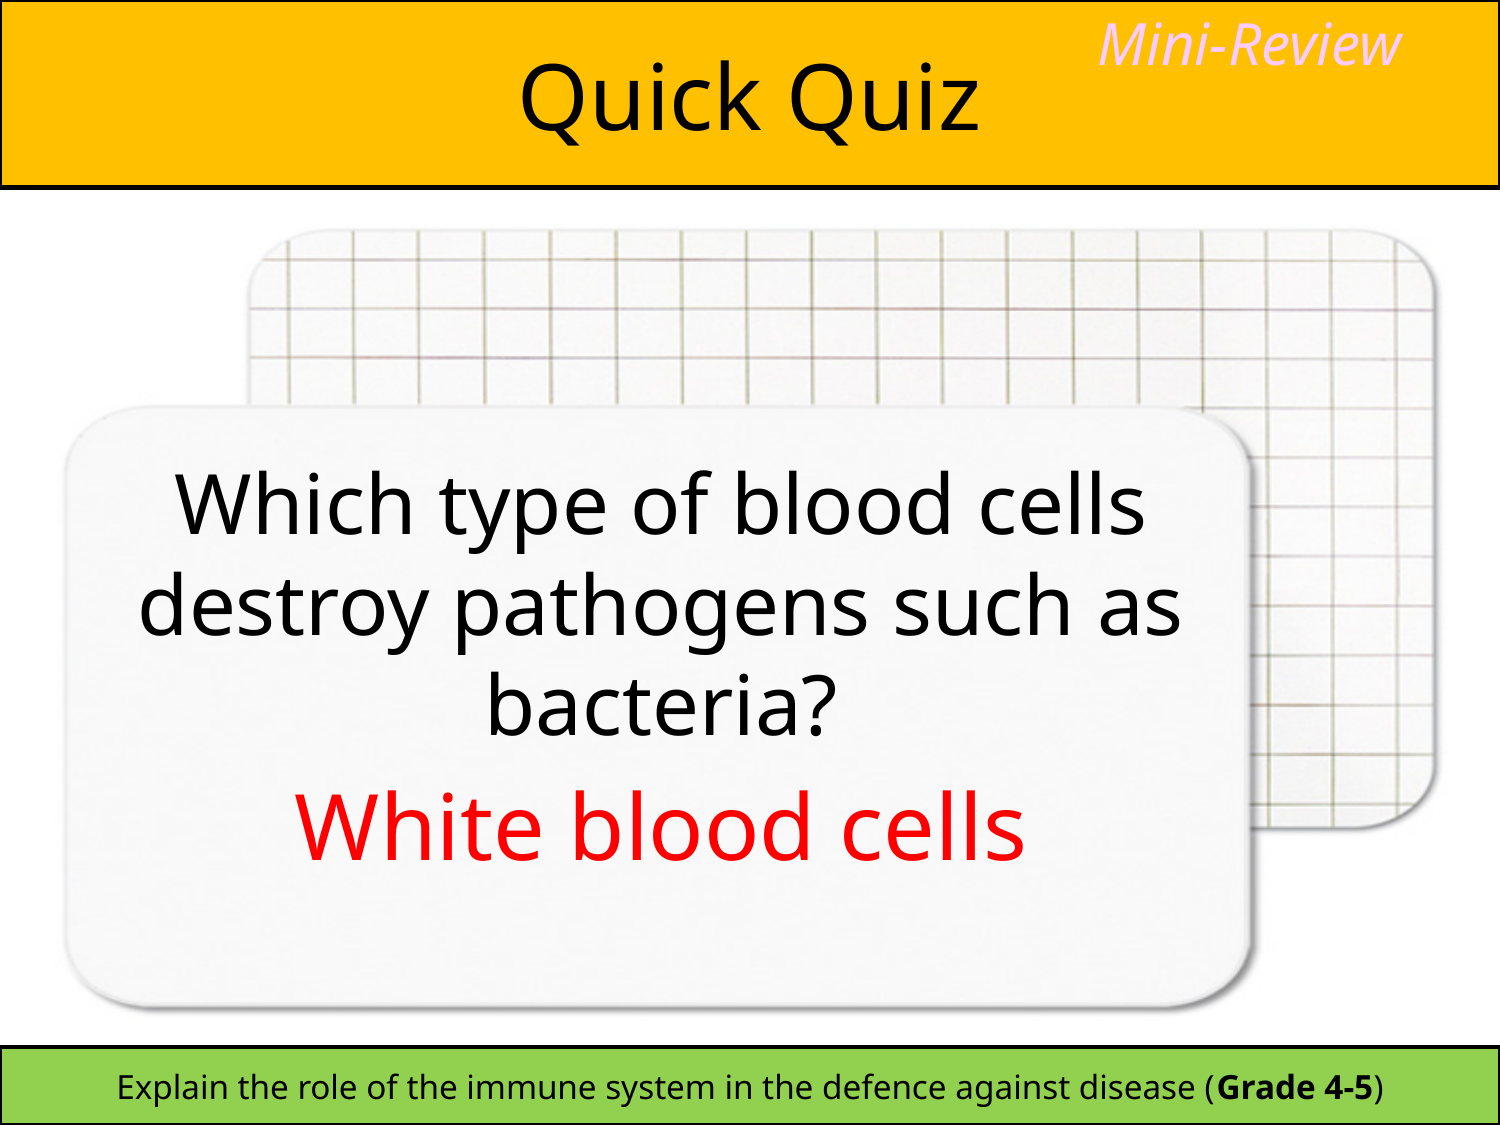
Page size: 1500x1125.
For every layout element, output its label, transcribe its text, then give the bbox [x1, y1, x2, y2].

title Quick Quiz [0, 0, 1500, 186]
text_box Explain the role of the immune system in the defence against disease (Grade 4-5) [0, 1058, 1500, 1125]
text_box Mini-Review [1082, 0, 1417, 85]
picture [0, 187, 1500, 1051]
